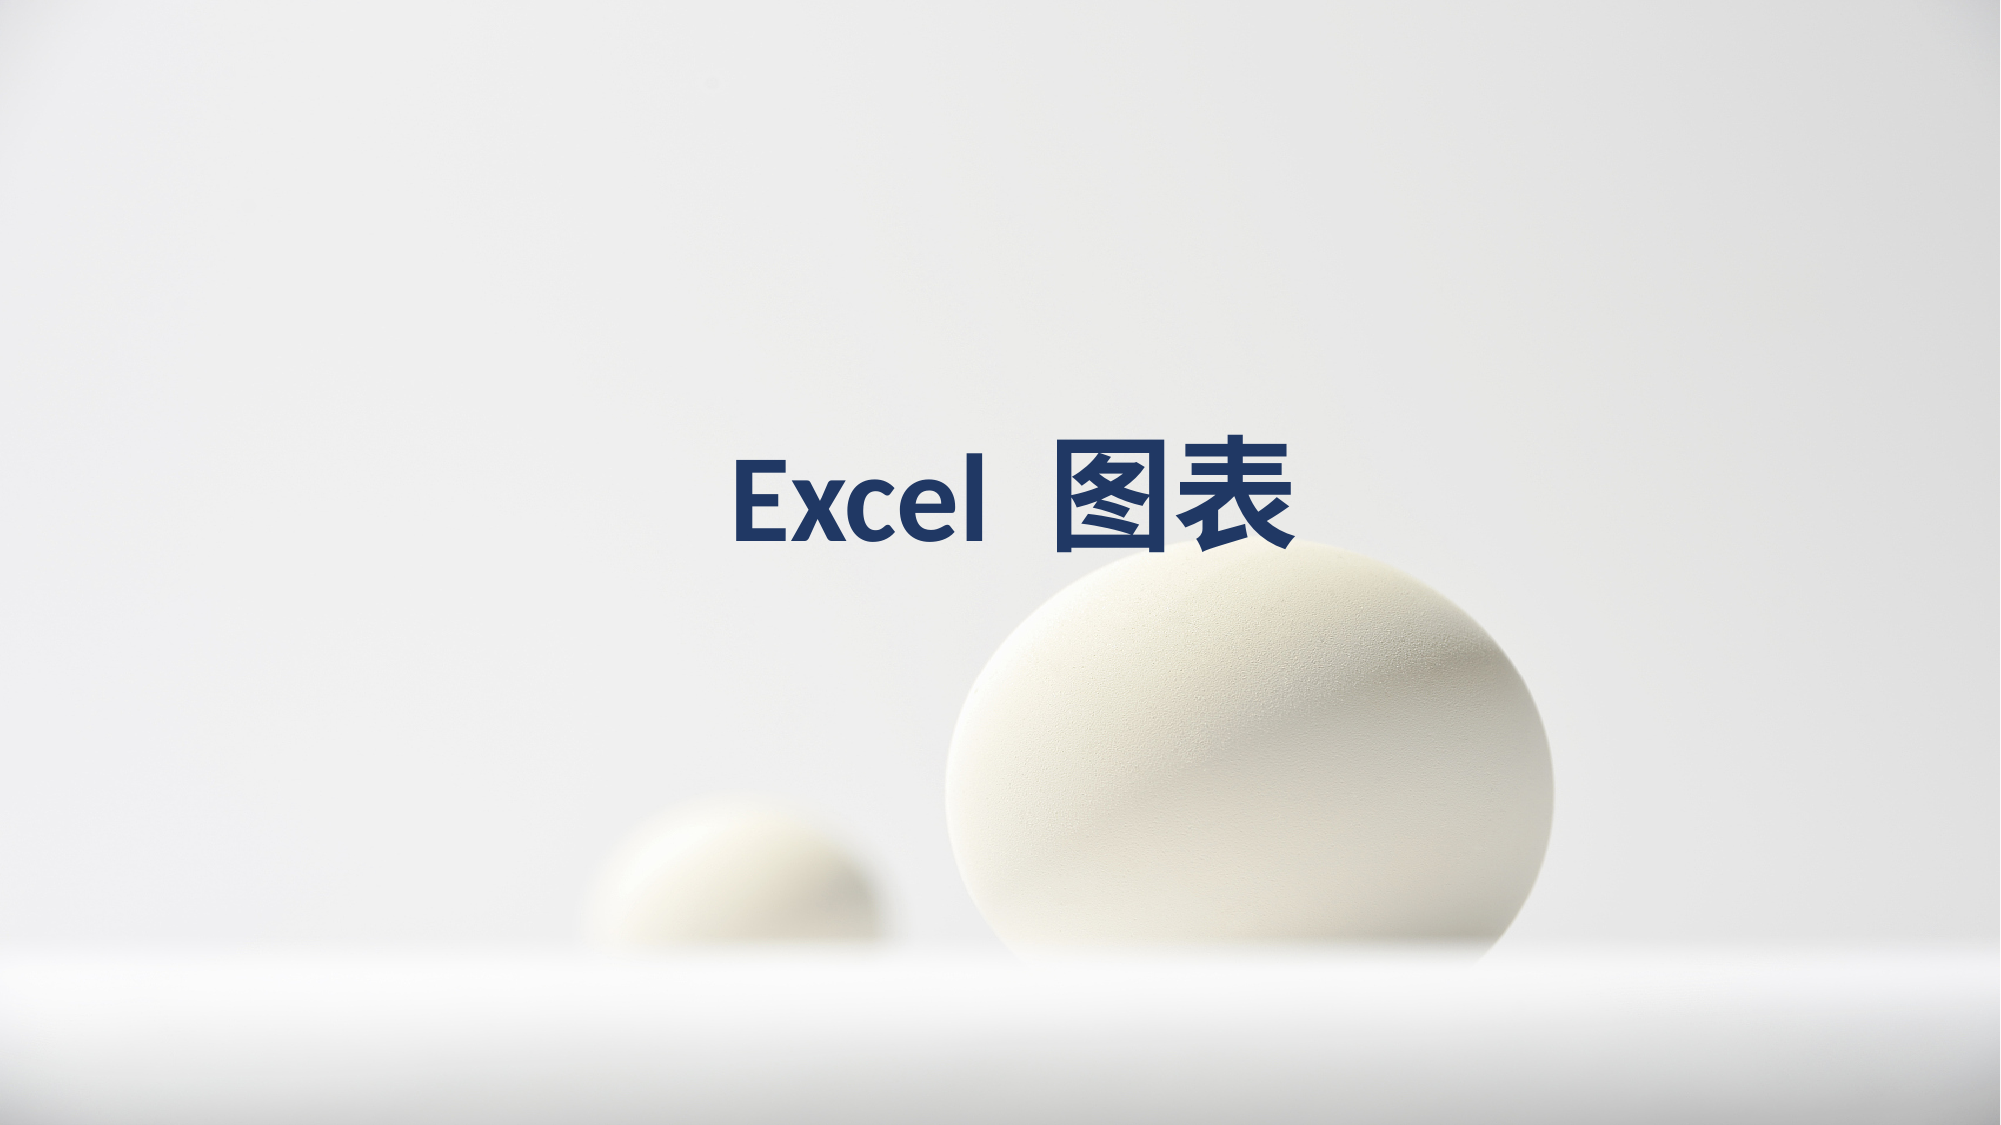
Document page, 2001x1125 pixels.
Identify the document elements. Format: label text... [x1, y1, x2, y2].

picture [0, 0, 2001, 1125]
title Excel 图表 [249, 184, 1750, 576]
